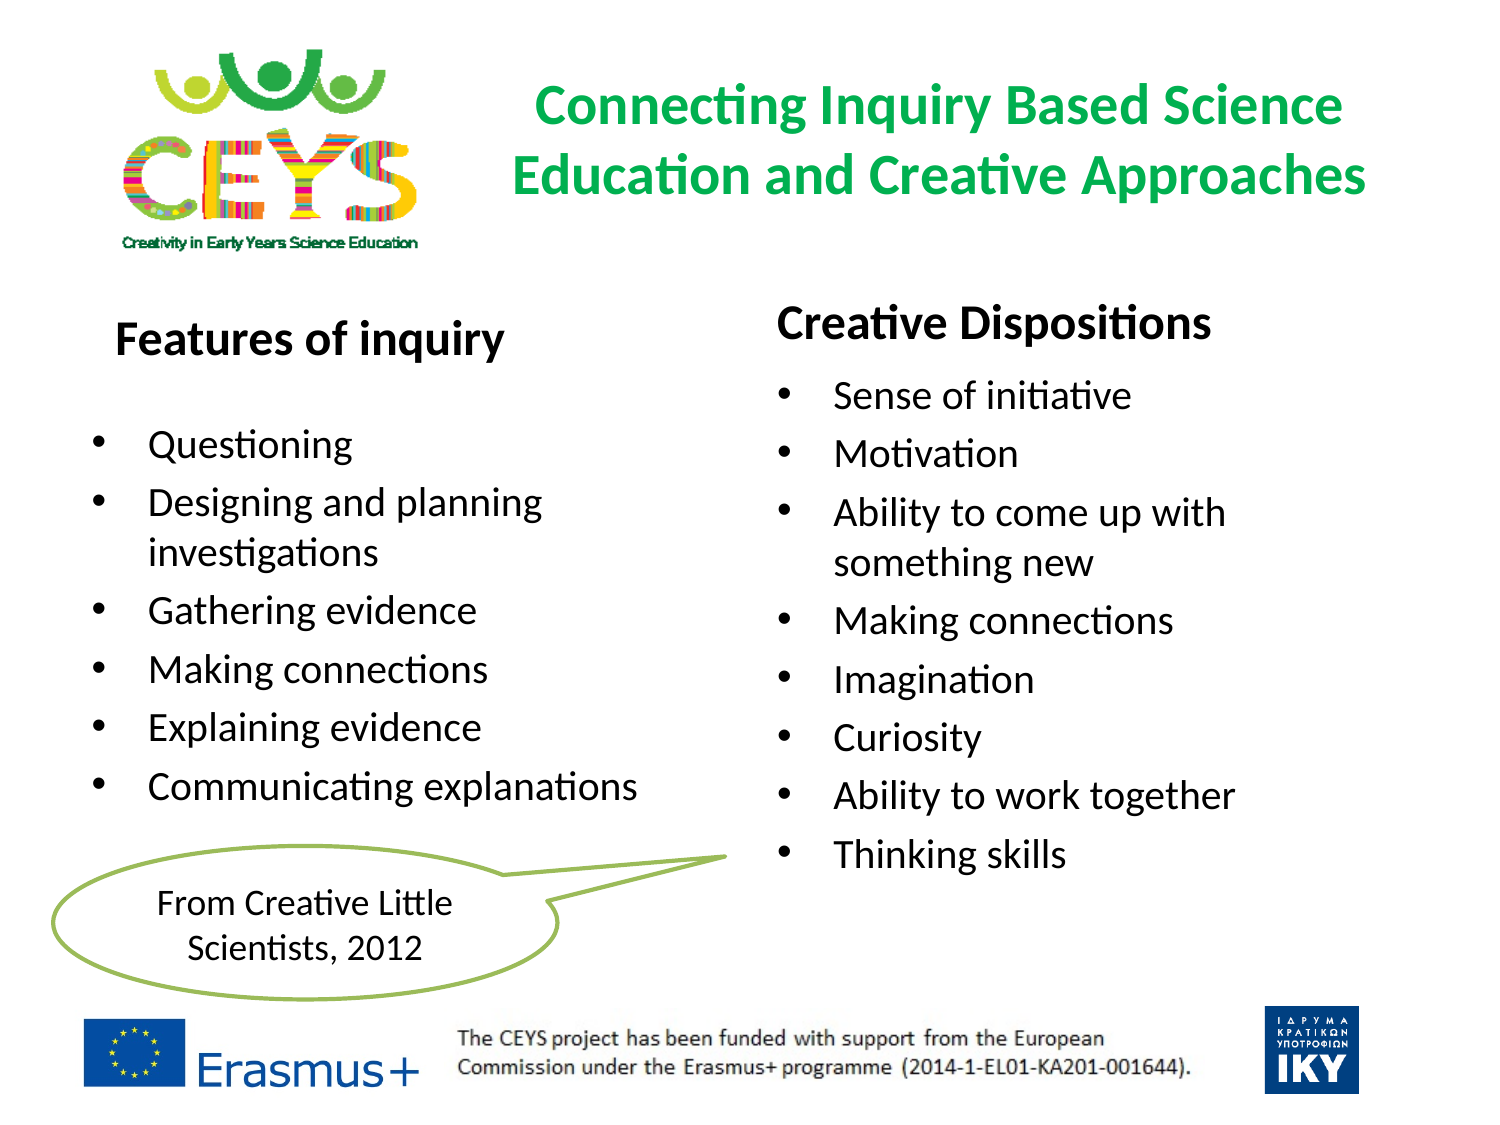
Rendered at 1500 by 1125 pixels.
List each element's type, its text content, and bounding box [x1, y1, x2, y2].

text_box From Creative Little Scientists, 2012 [51, 843, 728, 1002]
picture [444, 1008, 1205, 1097]
list Features of inquiry [100, 290, 764, 374]
picture [1264, 1009, 1359, 1094]
list Sense of initiative Motivation Ability to come up with something new Making connections Imagination Curiosity Ability to work together Thinking skills [761, 360, 1425, 1009]
list Questioning Designing and planning investigations Gathering evidence Making connections Explaining evidence Communicating explanations [76, 408, 740, 870]
list Creative Dispositions [761, 251, 1425, 357]
title Connecting Inquiry Based Science Education and Creative Approaches [454, 30, 1425, 242]
picture [64, 999, 438, 1106]
